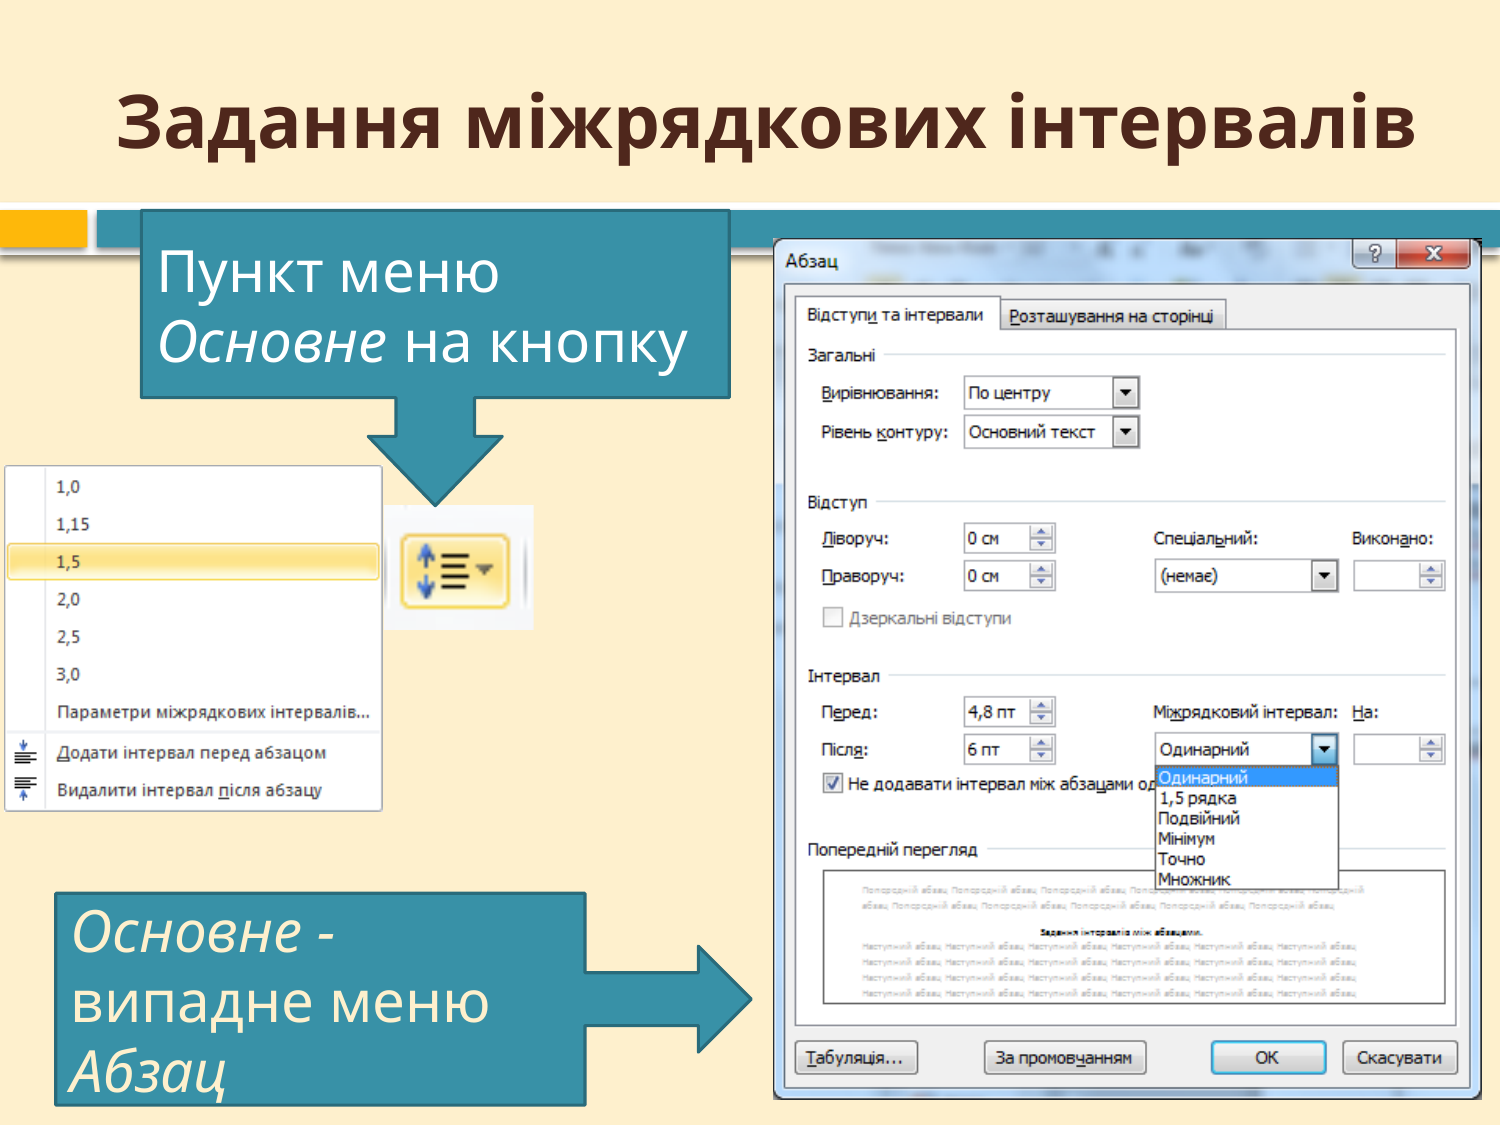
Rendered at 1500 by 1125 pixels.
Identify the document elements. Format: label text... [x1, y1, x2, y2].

title Задання міжрядкових інтервалів [100, 37, 1438, 200]
text_box [587, 1024, 730, 1100]
text_box Пункт меню Основне на кнопку [139, 208, 731, 504]
picture [3, 464, 534, 813]
text_box Основне -випадне меню Абзац [54, 891, 753, 1107]
picture [773, 238, 1482, 1100]
text_box [77, 869, 730, 974]
